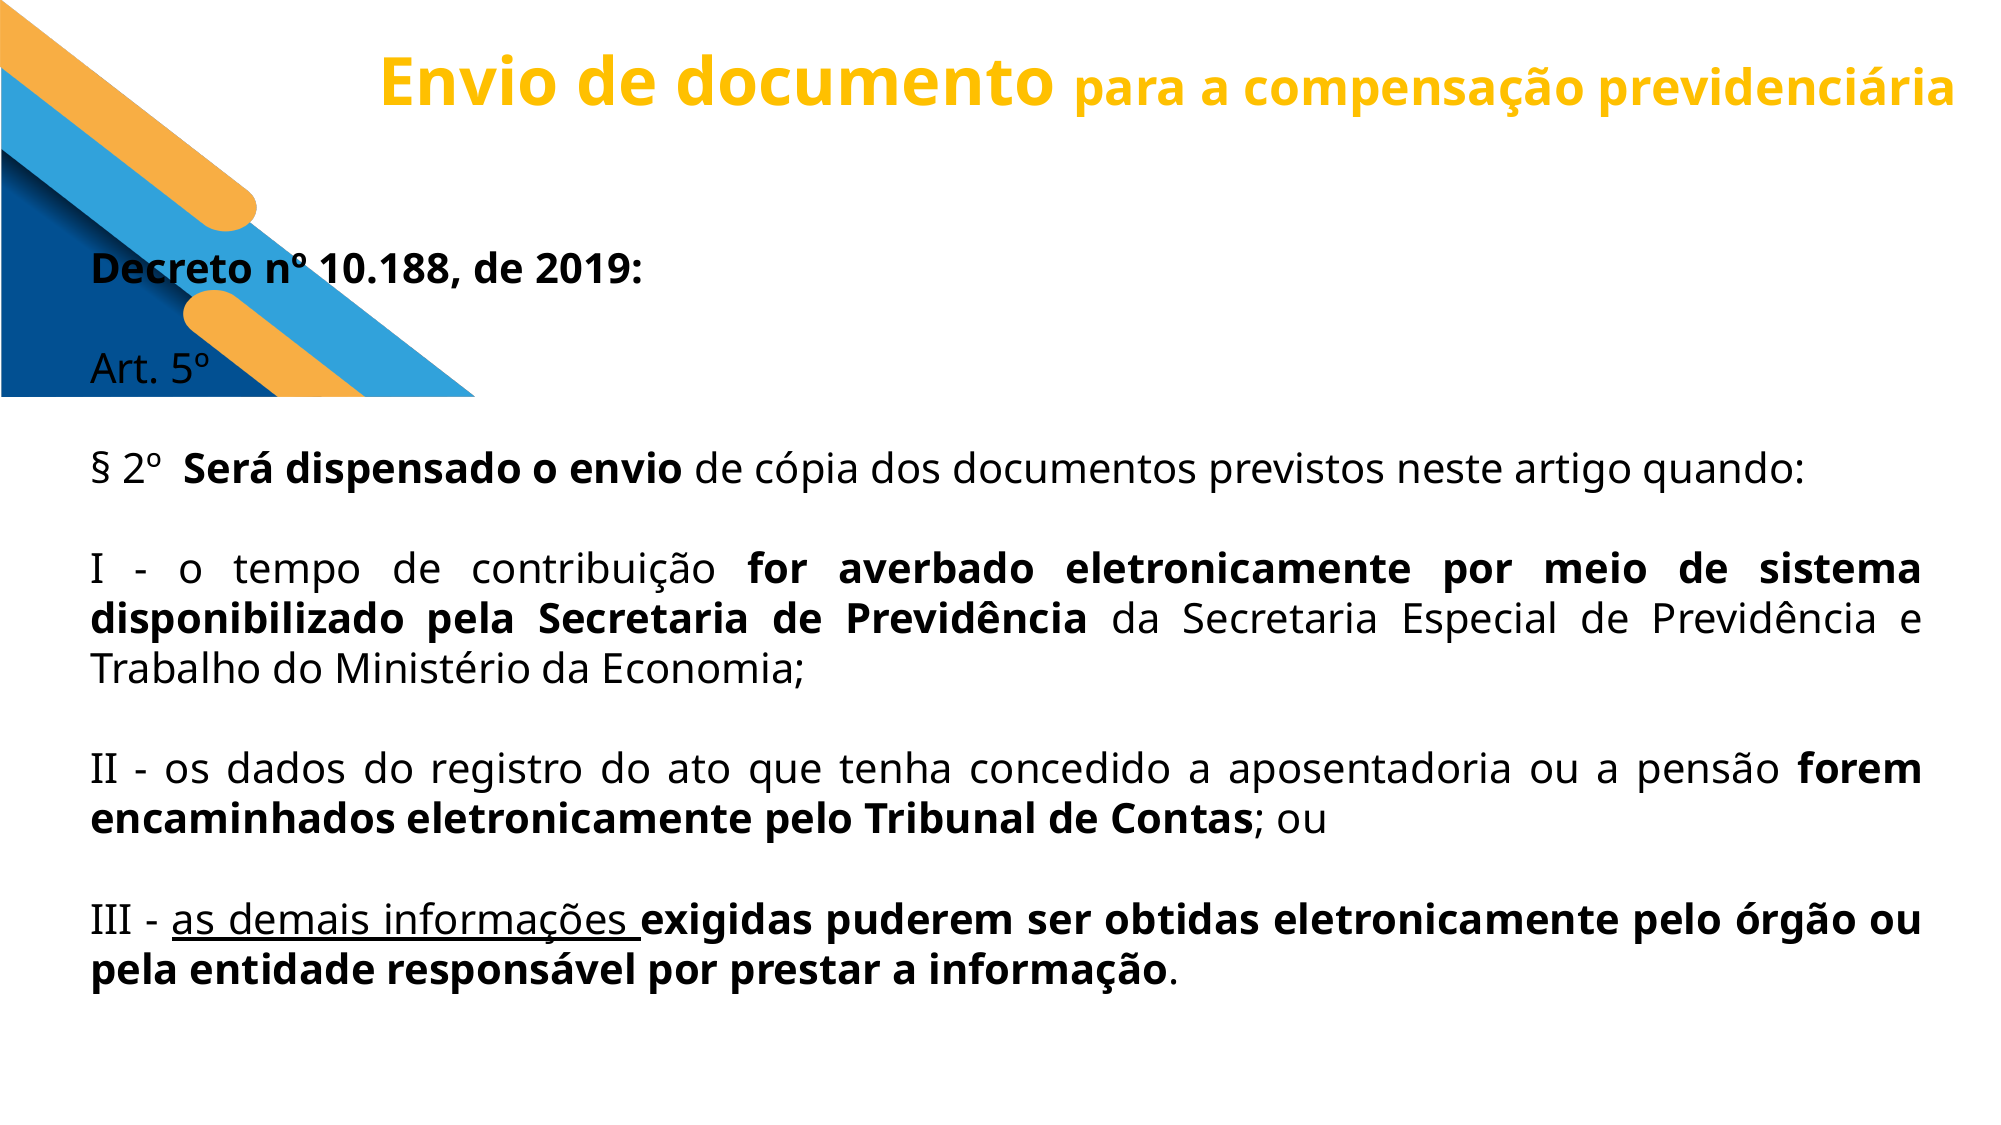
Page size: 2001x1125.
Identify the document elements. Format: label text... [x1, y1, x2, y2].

text_box [0, 0, 475, 397]
text_box Decreto nº 10.188, de 2019: Art. 5º § 2º Será dispensado o envio de cópia dos documentos previstos neste artigo quando: I - o tempo de contribuição for averbado eletronicamente por meio de sistema disponibilizado pela Secretaria de Previdência da Secretaria Especial de Previdência e Trabalho do Ministério da Economia; II - os dados do registro do ato que tenha concedido a aposentadoria ou a pensão forem encaminhados eletronicamente pelo Tribunal de Contas; ou III - as demais informações exigidas puderem ser obtidas eletronicamente pelo órgão ou pela entidade responsável por prestar a informação. [75, 234, 1939, 1000]
text_box Envio de documento para a compensação previdenciária [363, 31, 1973, 127]
